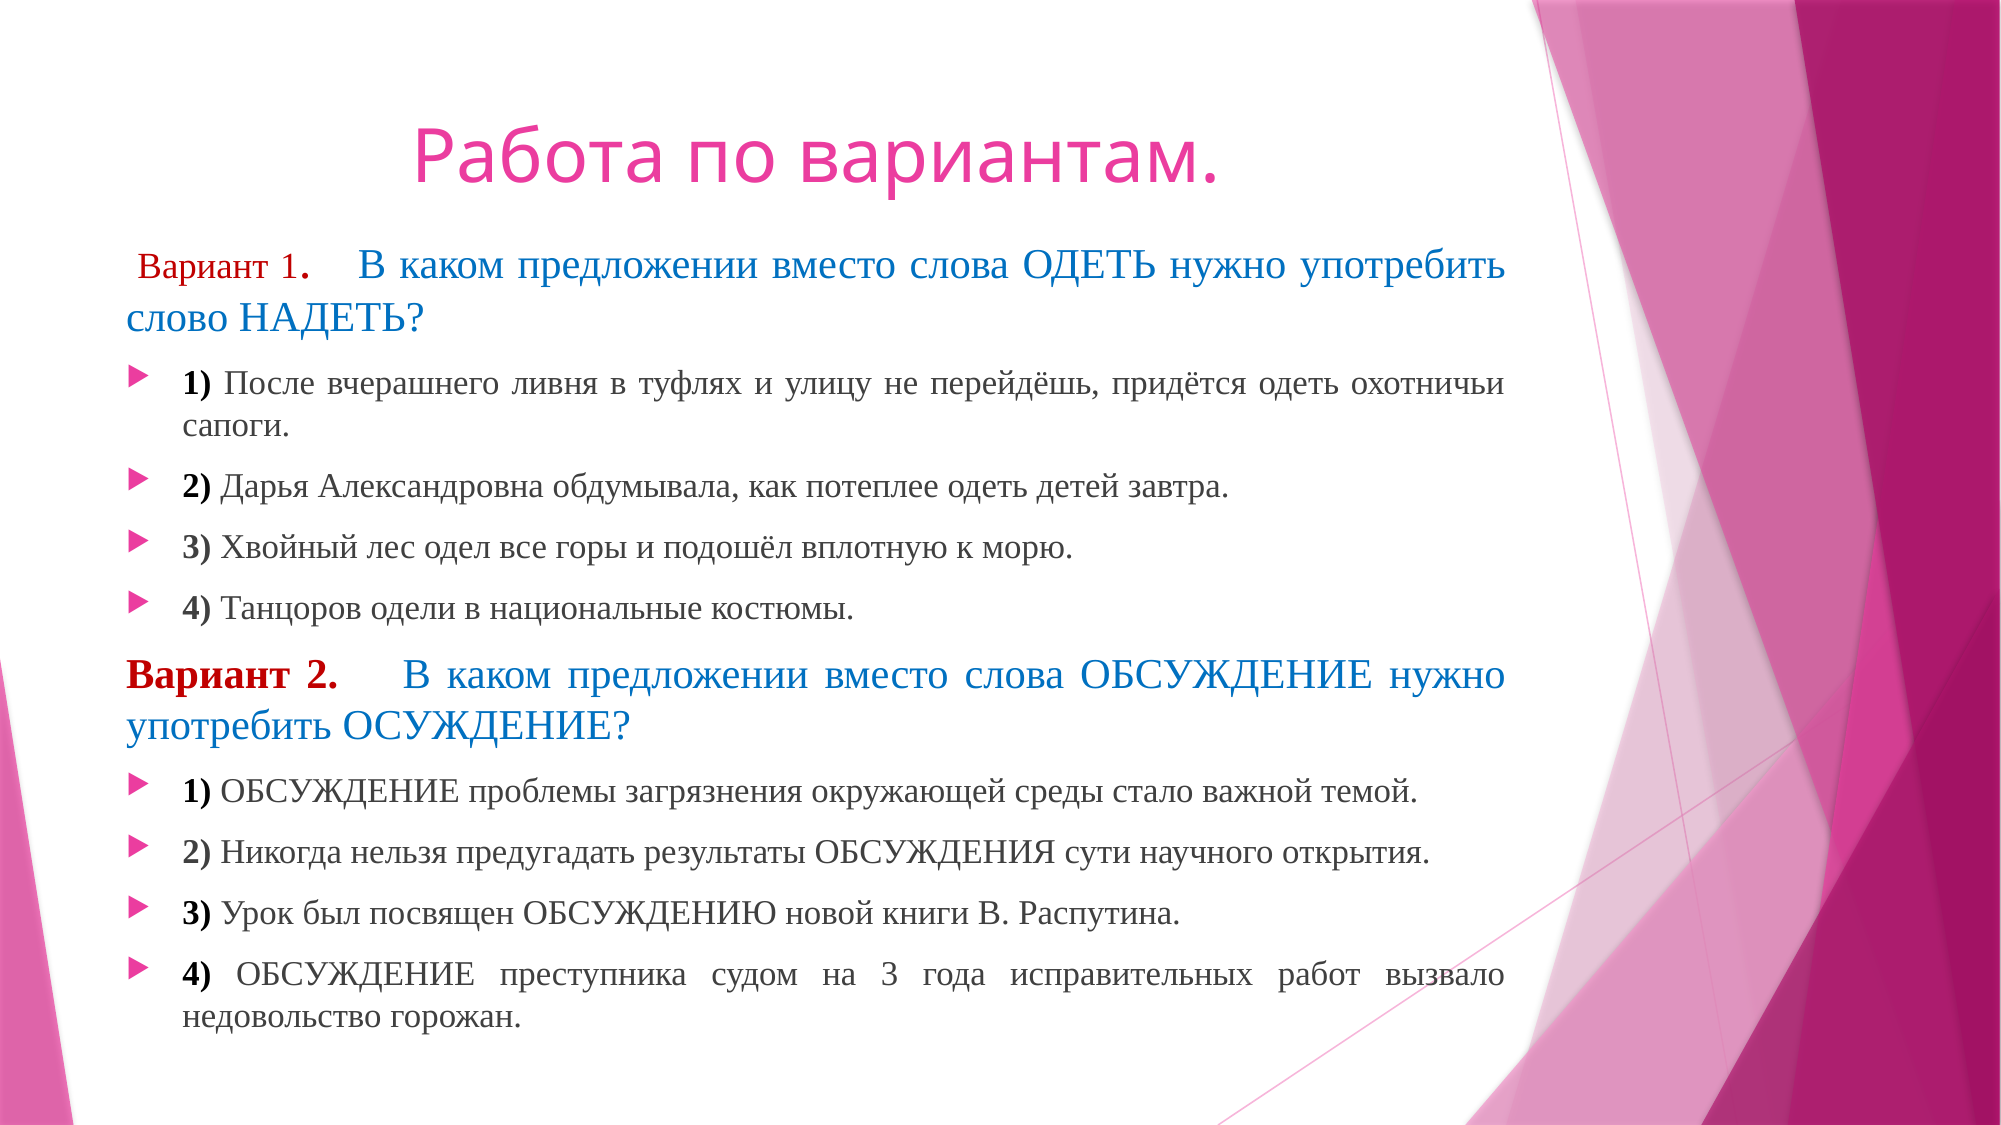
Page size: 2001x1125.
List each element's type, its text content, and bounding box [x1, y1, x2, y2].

title Работа по вариантам. [111, 99, 1522, 221]
list Вариант 1. В каком предложении вместо слова ОДЕТЬ нужно употребить слово НАДЕТЬ? 1) После вчерашнего ливня в туфлях и улицу не перейдёшь, придётся одеть охотничьи сапоги. 2) Дарья Александровна обдумывала, как потеплее одеть детей завтра. 3) Хвойный лес одел все горы и подошёл вплотную к морю. 4) Танцоров одели в национальные костюмы. Вариант 2. В каком предложении вместо слова ОБСУЖДЕНИЕ нужно употребить ОСУЖДЕНИЕ? 1) ОБСУЖДЕНИЕ проблемы загрязнения окружающей среды стало важной темой. 2) Никогда нельзя предугадать результаты ОБСУЖДЕНИЯ сути научного открытия. 3) Урок был посвящен ОБСУЖДЕНИЮ новой книги В. Распутина. 4) ОБСУЖДЕНИЕ преступника судом на 3 года исправительных работ вызвало недовольство горожан. [111, 221, 1522, 1056]
